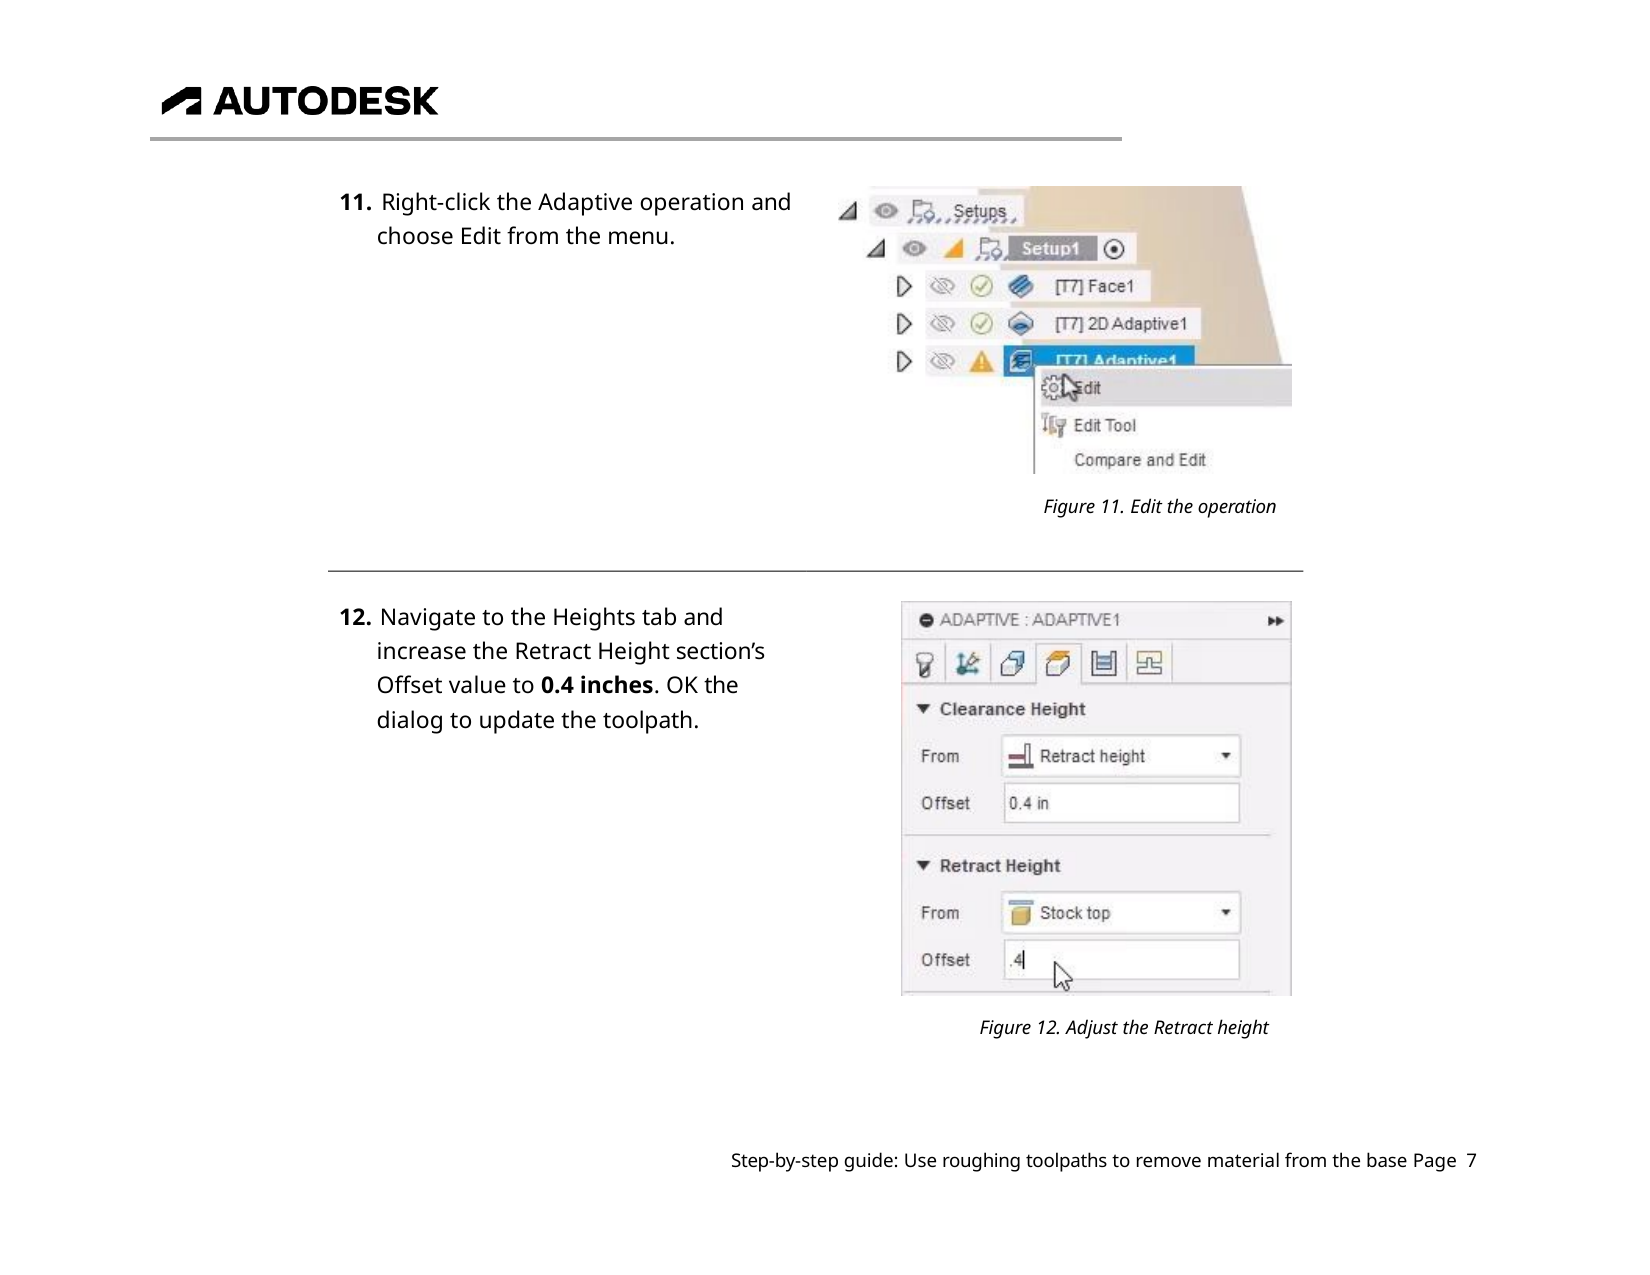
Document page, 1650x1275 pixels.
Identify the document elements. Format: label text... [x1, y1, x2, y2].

text_box 12. Navigate to the Heights tab and increase the Retract Height section’s Offset value to 0.4 inches. OK the dialog to update the toolpath. [337, 593, 778, 733]
picture [900, 601, 1292, 996]
picture [161, 86, 439, 115]
text_box 11. Right-click the Adaptive operation and choose Edit from the menu. [337, 178, 797, 250]
picture [838, 186, 1292, 475]
text_box Figure 11. Edit the operation [1041, 492, 1294, 517]
slide_number Step-by-step guide: Use roughing toolpaths to remove material from the base Page 10 [729, 1145, 1509, 1275]
text_box Figure 12. Adjust the Retract height [977, 1013, 1294, 1039]
